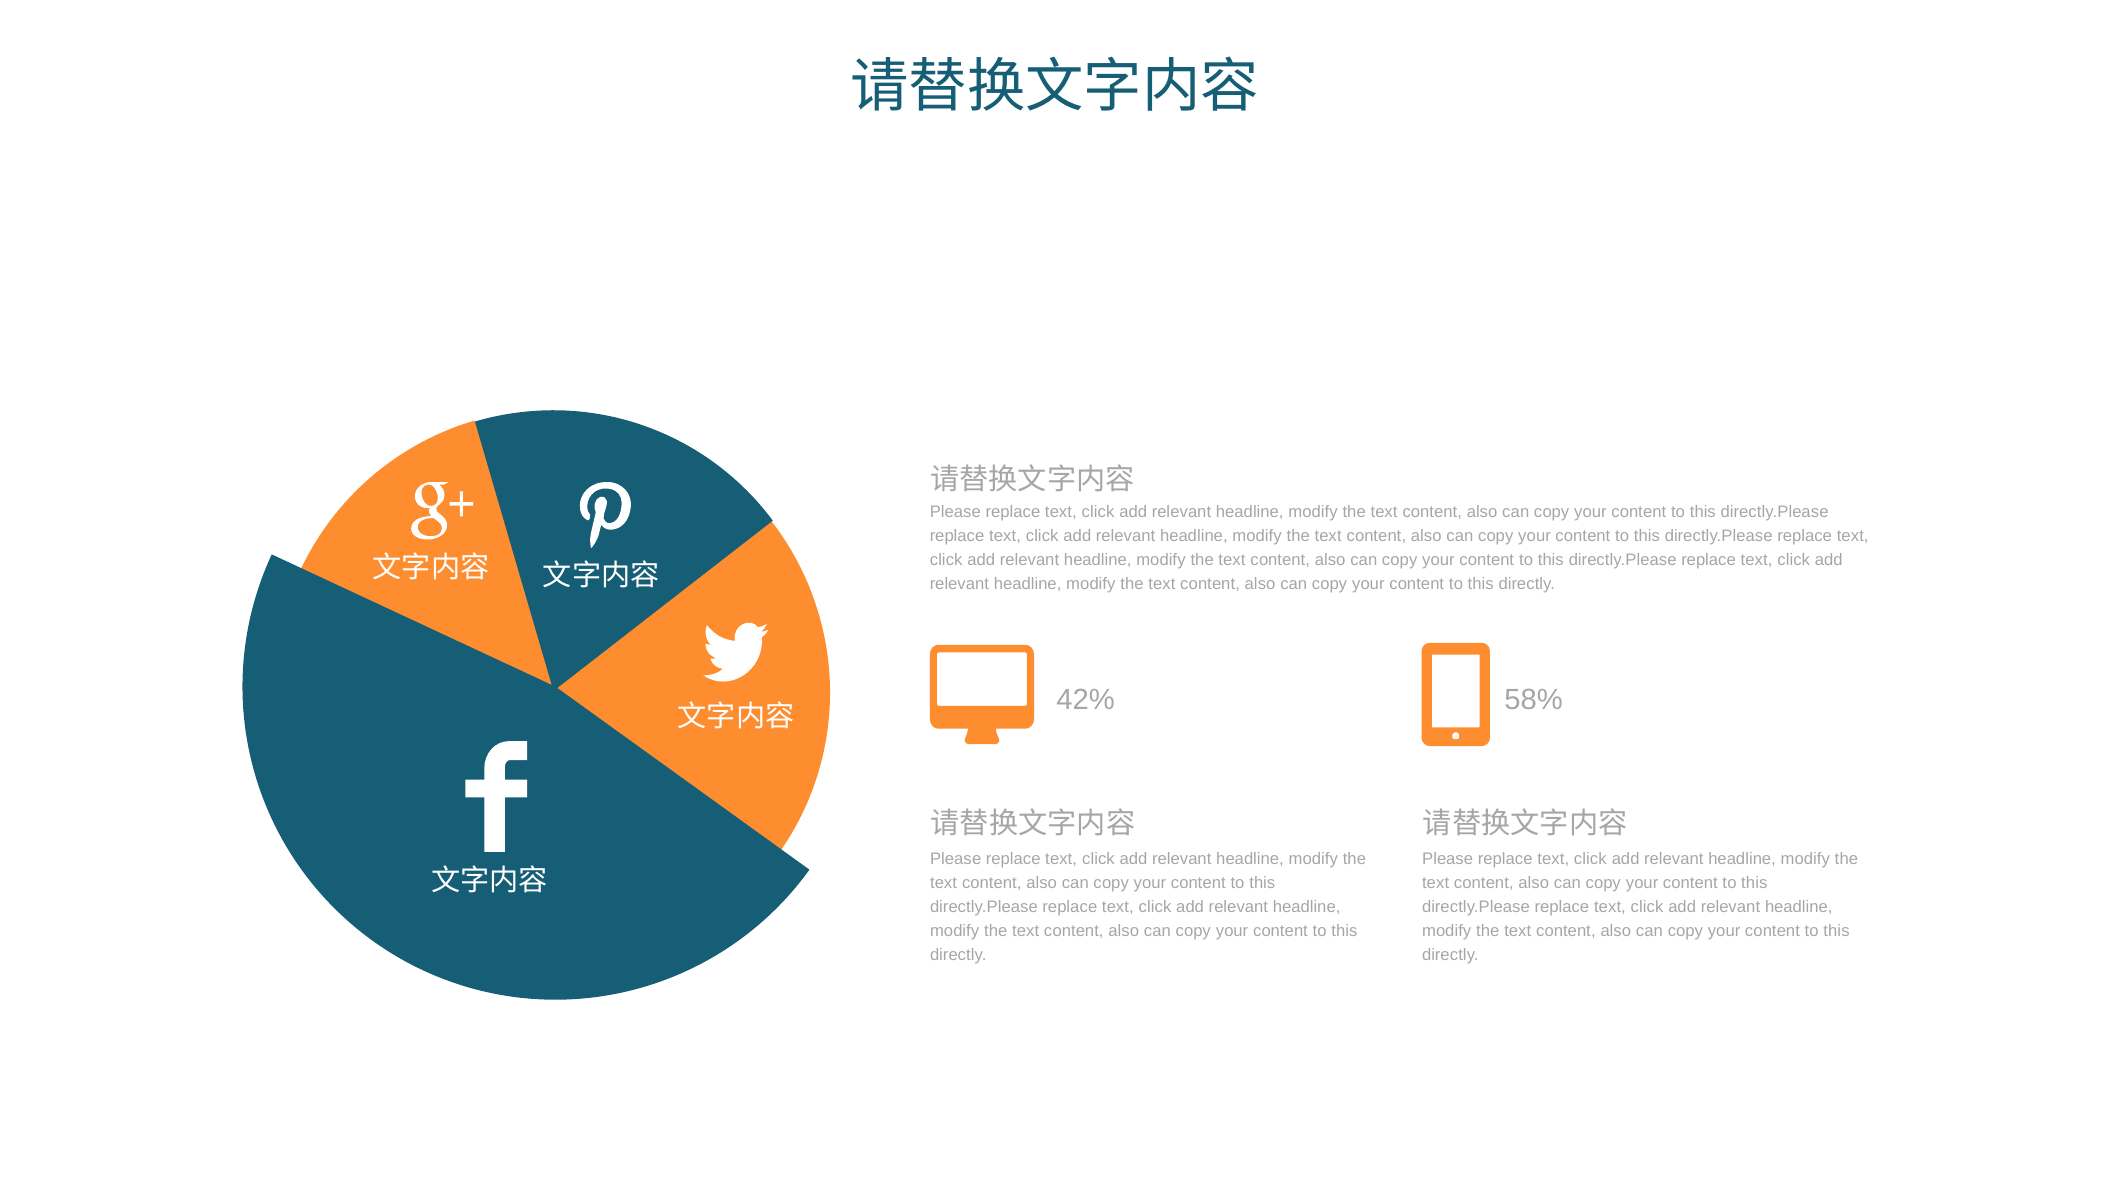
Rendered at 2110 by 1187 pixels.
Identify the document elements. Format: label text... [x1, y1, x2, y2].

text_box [242, 373, 869, 1000]
text_box 请替换文字内容 [1422, 797, 1628, 840]
text_box [1421, 642, 1490, 747]
text_box Please replace text, click add relevant headline, modify the text content, also can copy your content to this directly.Please replace text, click add relevant headline, modify the text content, also can copy your content to this directly.Please replace text, click add relevant headline, modify the text content, also can copy your content to this directly.Please replace text, click add relevant headline, modify the text content, also can copy your content to this directly. [929, 496, 1876, 593]
text_box Please replace text, click add relevant headline, modify the text content, also can copy your content to this directly.Please replace text, click add relevant headline, modify the text content, also can copy your content to this directly. [929, 844, 1375, 964]
text_box Please replace text, click add relevant headline, modify the text content, also can copy your content to this directly.Please replace text, click add relevant headline, modify the text content, also can copy your content to this directly. [1422, 844, 1876, 964]
text_box 请替换文字内容 [929, 453, 1179, 496]
text_box 58% [1504, 673, 1564, 716]
text_box 请替换文字内容 [930, 797, 1136, 840]
text_box [929, 644, 1035, 745]
text_box 42% [1056, 673, 1116, 716]
text_box 请替换文字内容 [795, 26, 1314, 125]
